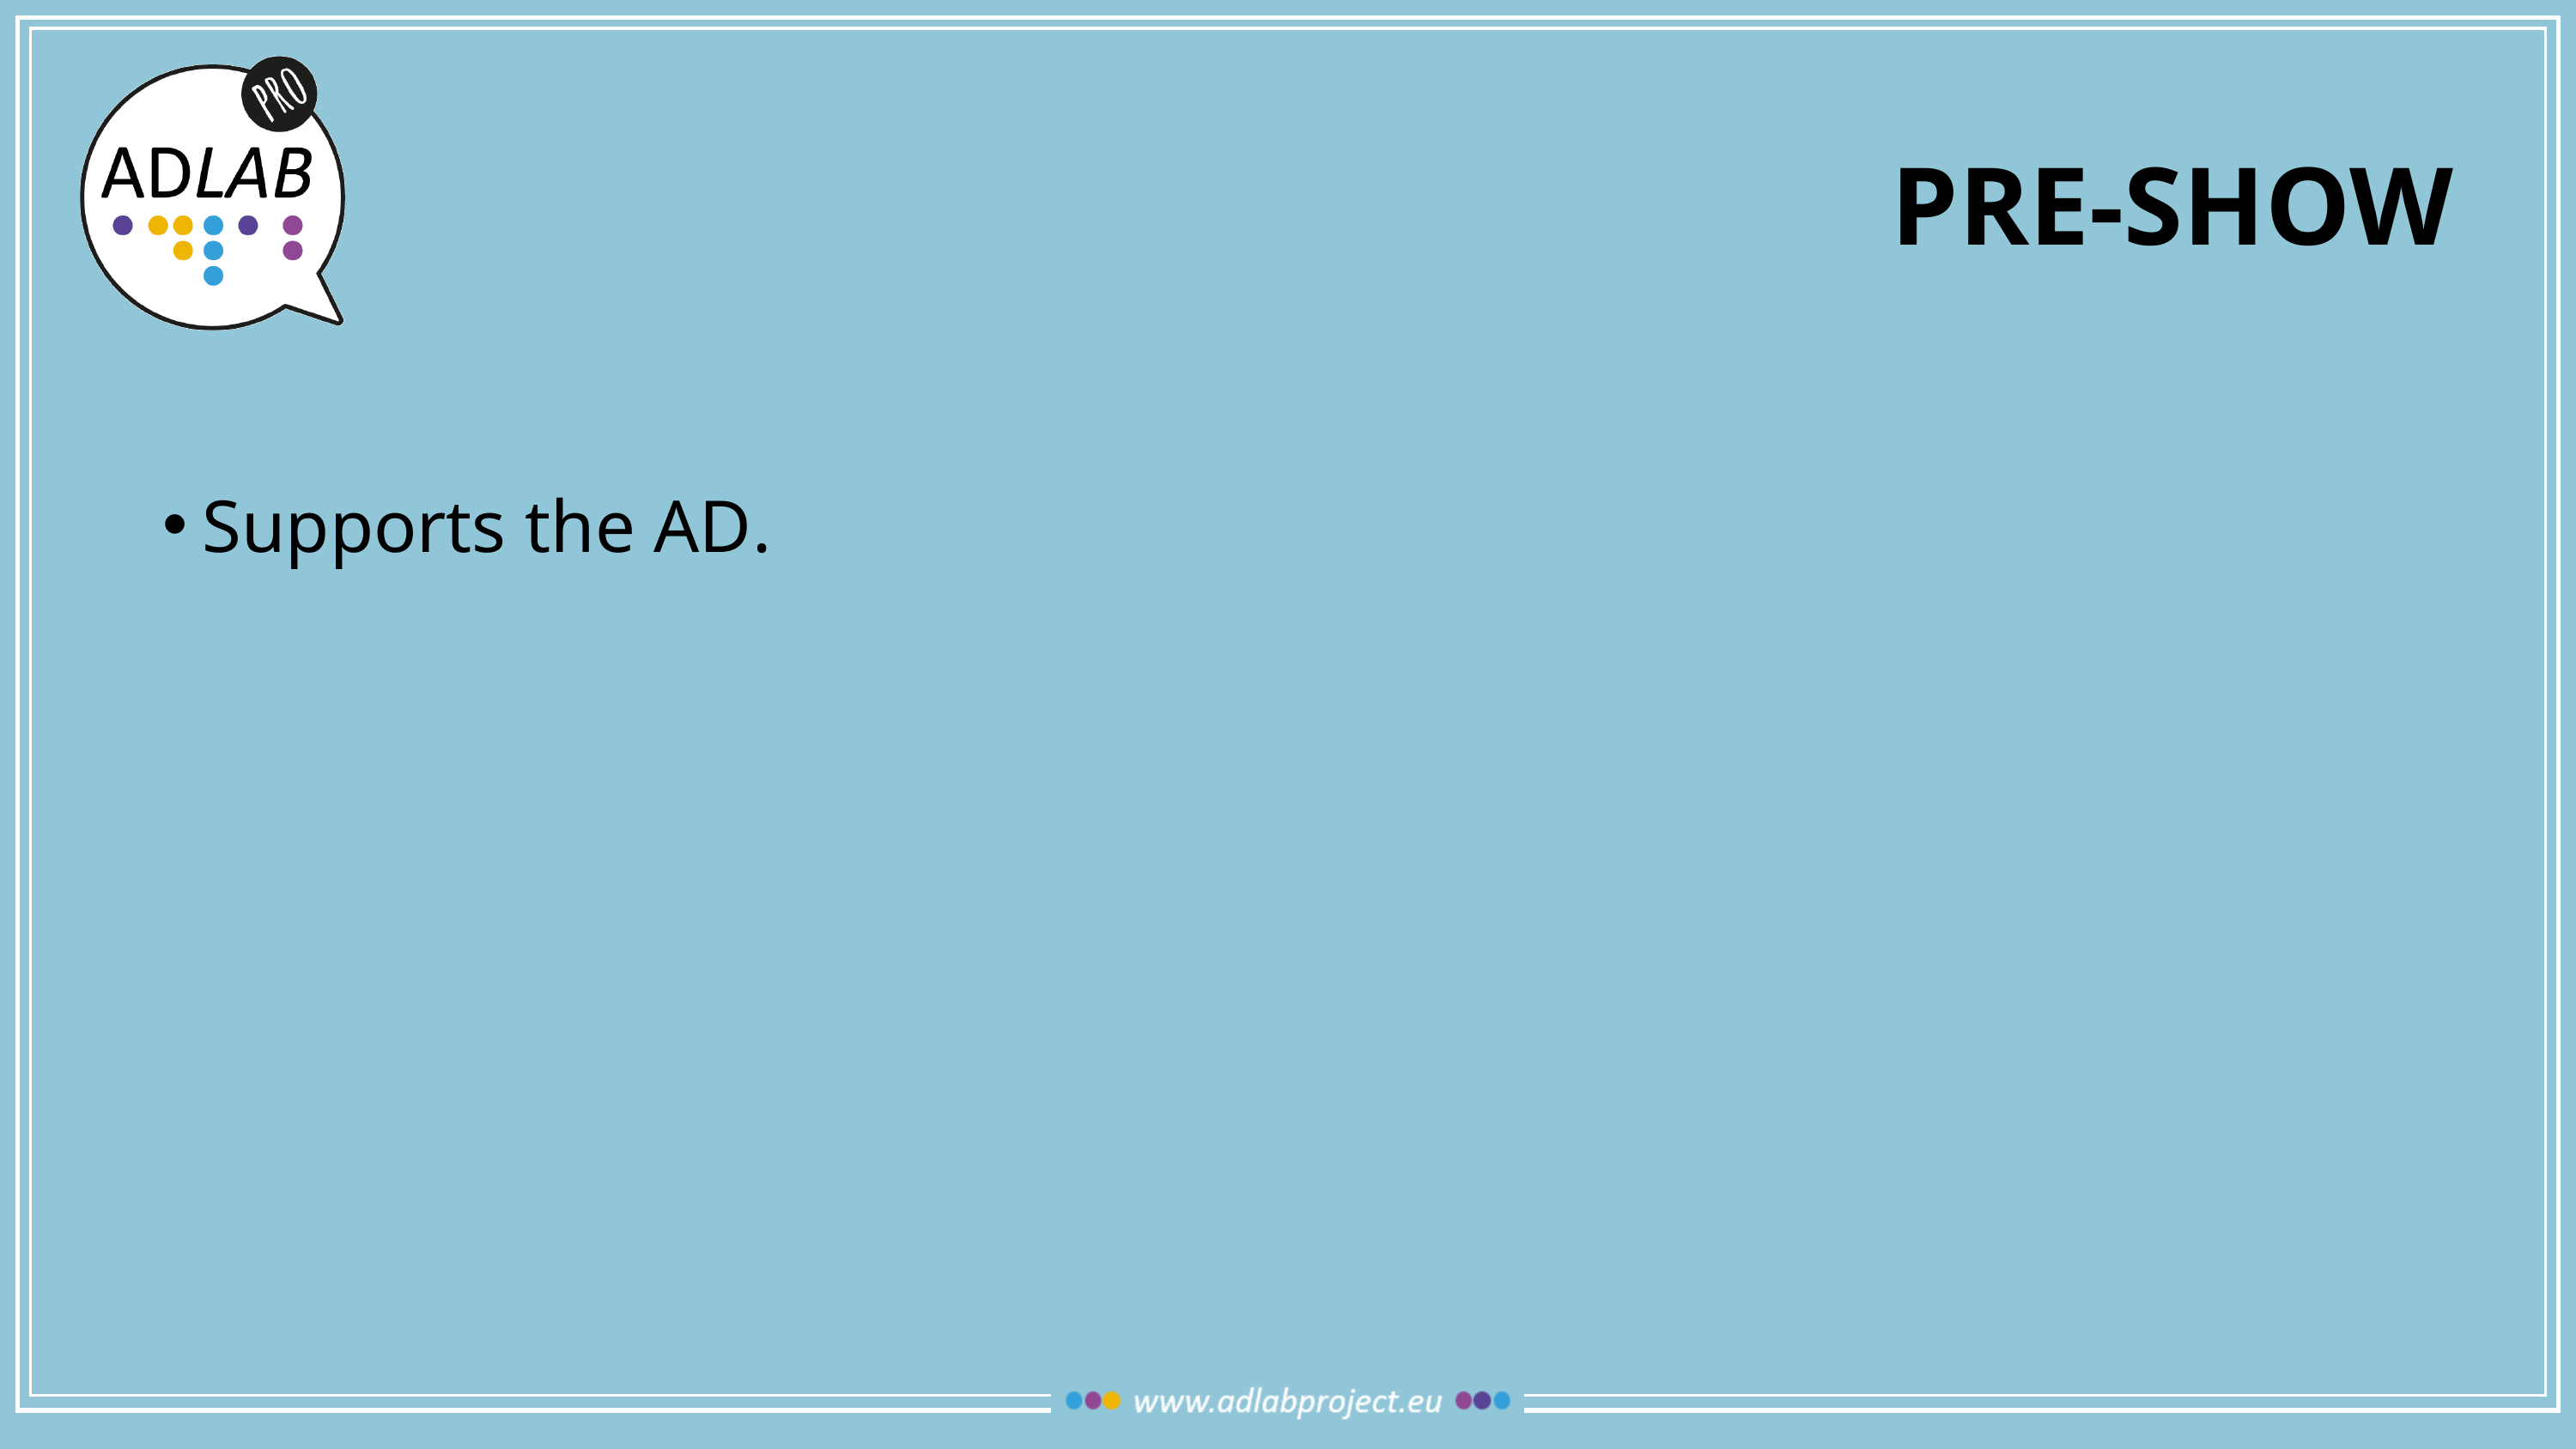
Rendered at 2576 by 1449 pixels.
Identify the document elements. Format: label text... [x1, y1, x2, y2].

title Pre-show [384, 70, 2467, 351]
picture [1051, 1378, 1524, 1429]
list Supports the AD. [150, 431, 2467, 1087]
picture [72, 49, 353, 330]
